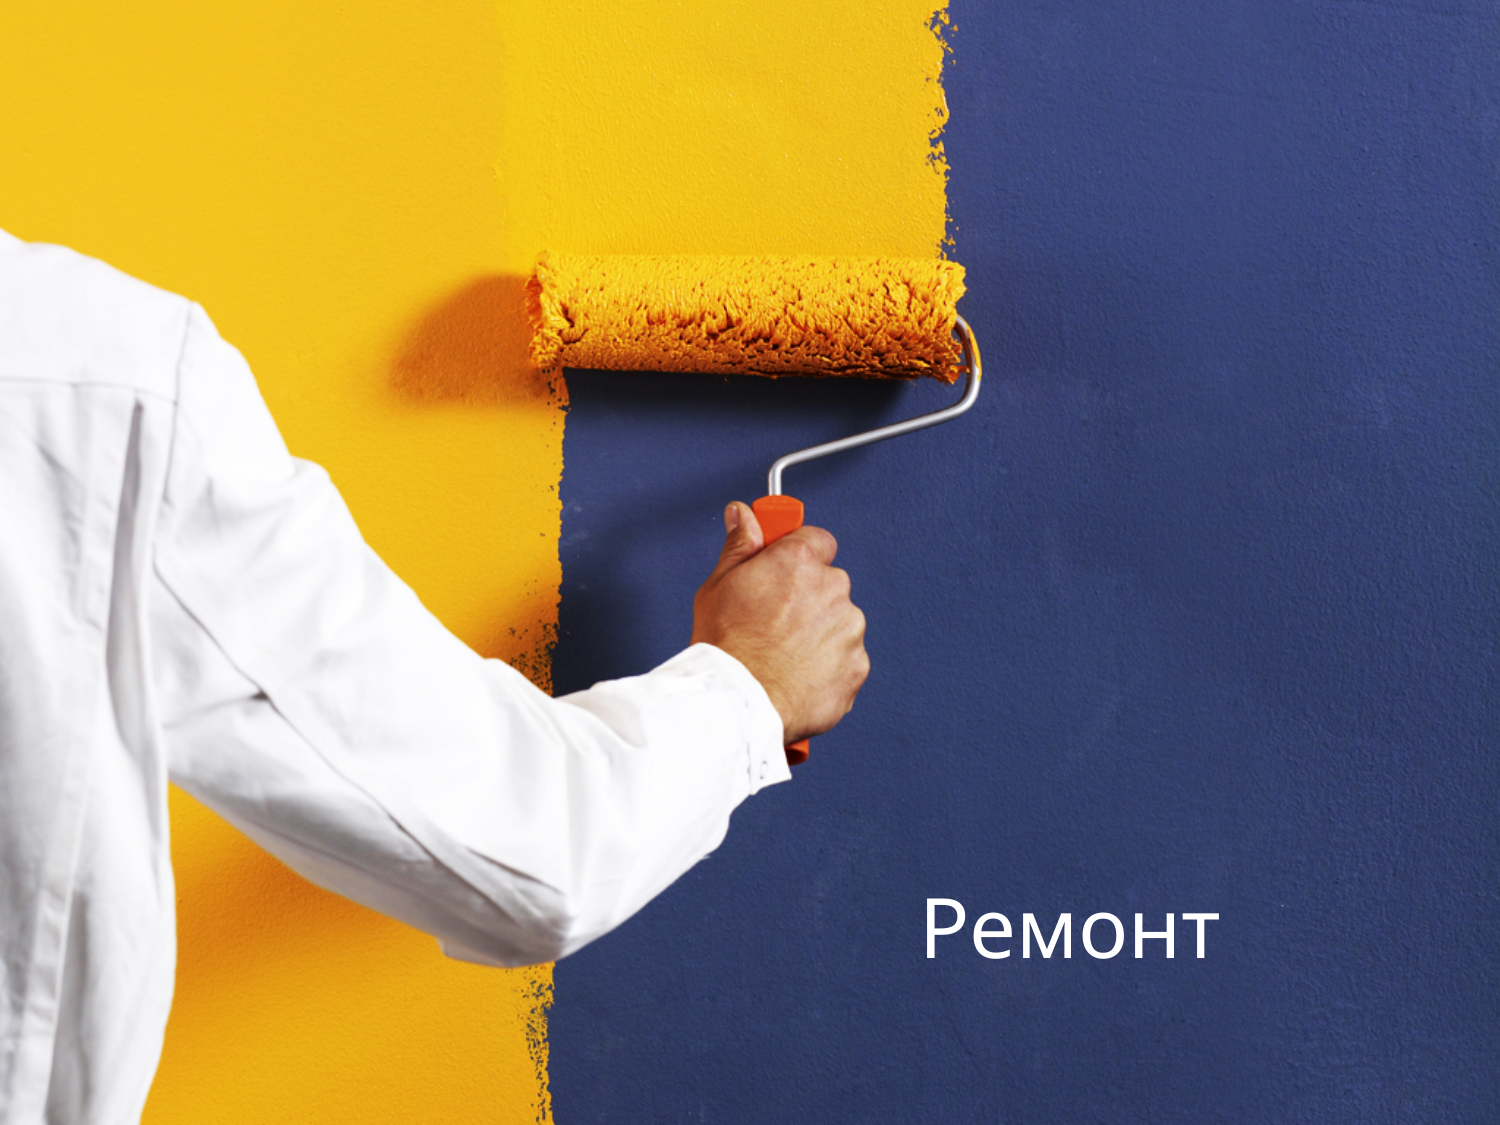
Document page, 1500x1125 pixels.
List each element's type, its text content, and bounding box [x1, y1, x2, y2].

title Ремонт [726, 866, 1415, 984]
picture [0, 0, 1500, 1125]
